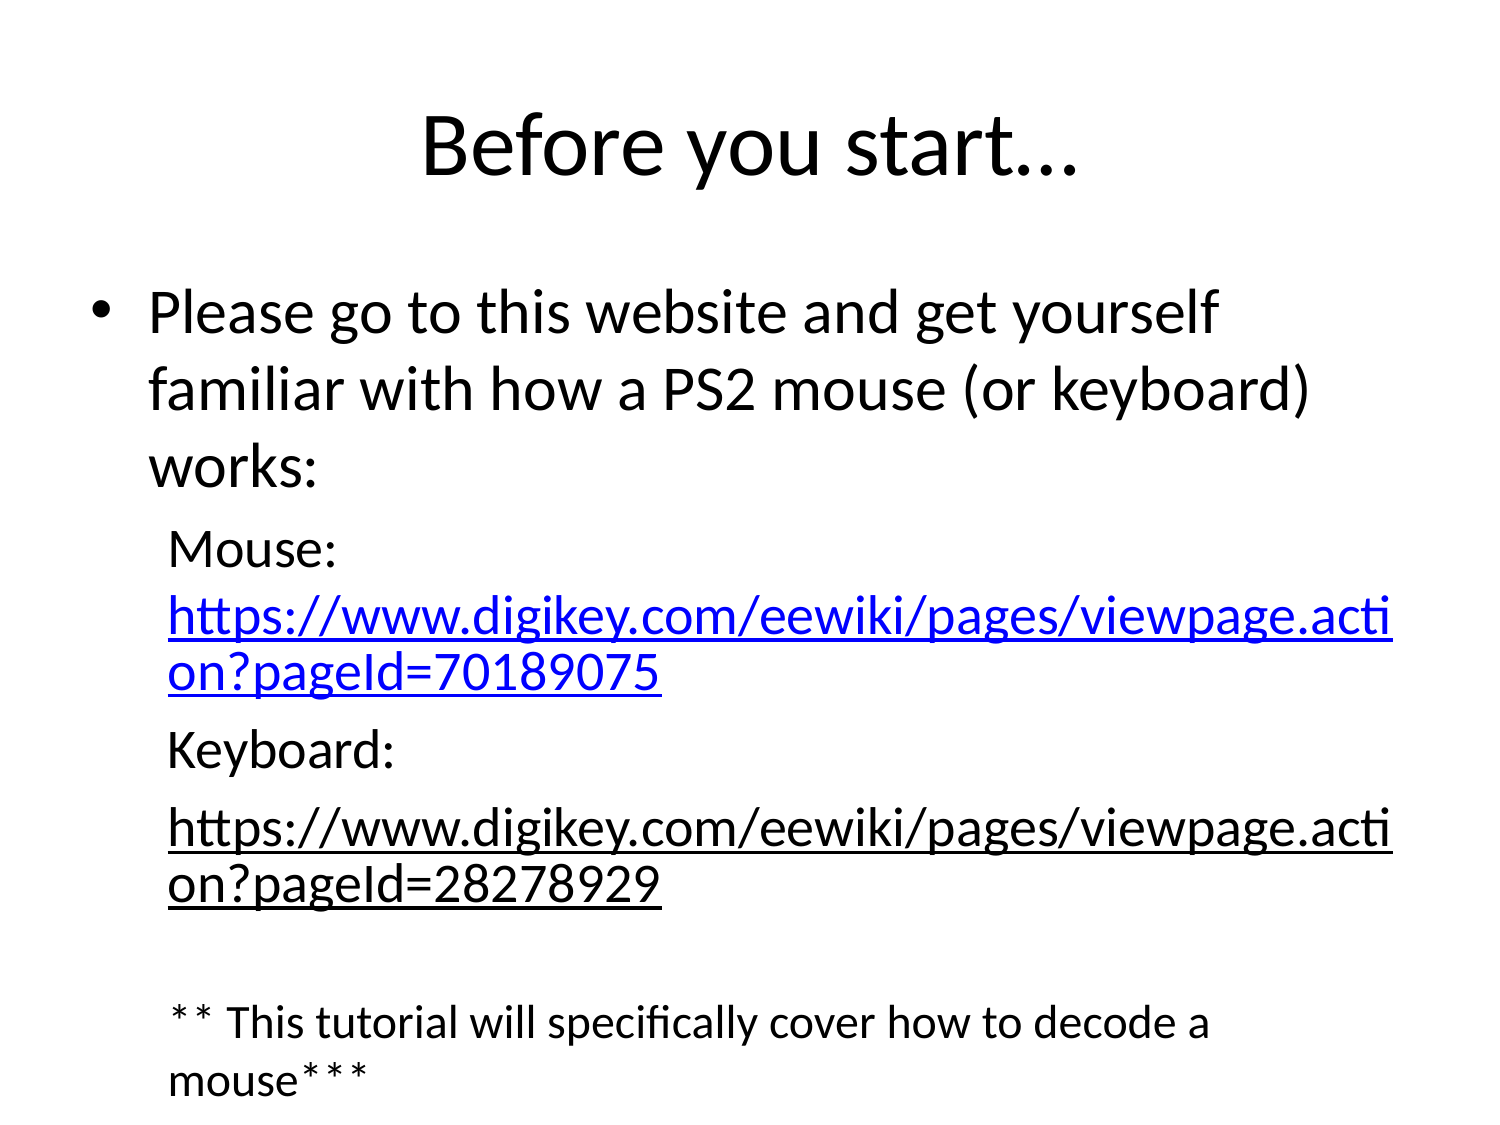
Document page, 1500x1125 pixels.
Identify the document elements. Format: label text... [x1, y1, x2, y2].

list Please go to this website and get yourself familiar with how a PS2 mouse (or keyboard) works: Mouse: https://www.digikey.com/eewiki/pages/viewpage.action?pageId=70189075 Keyboard: https://www.digikey.com/eewiki/pages/viewpage.action?pageId=28278929 ** This tutorial will specifically cover how to decode a mouse*** [75, 262, 1425, 1005]
title Before you start… [75, 45, 1425, 233]
